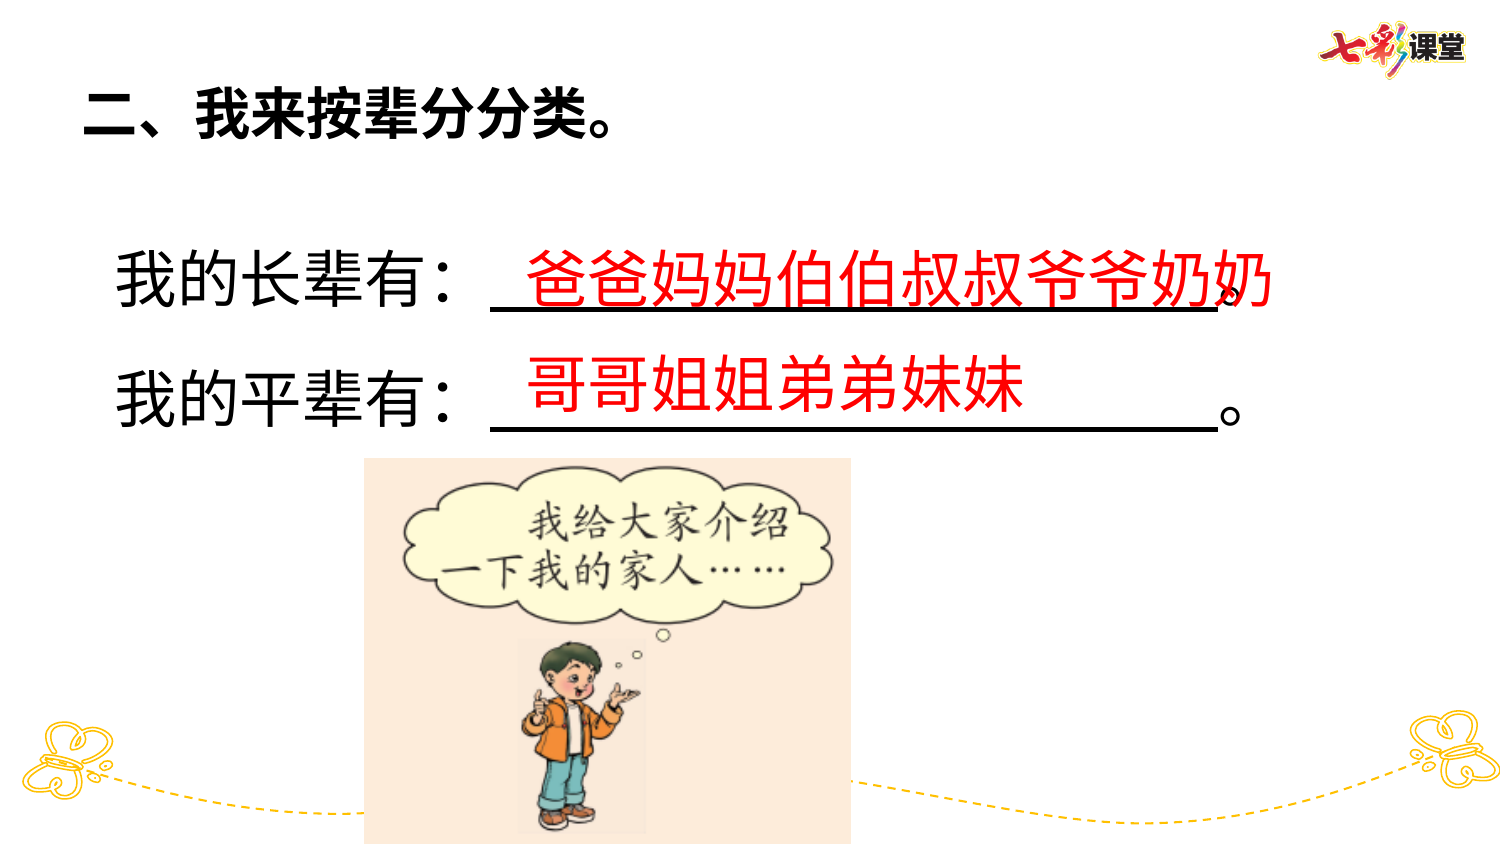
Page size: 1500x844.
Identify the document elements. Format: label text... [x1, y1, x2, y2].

picture [1316, 20, 1468, 80]
text_box 爸爸妈妈伯伯叔叔爷爷奶奶 哥哥姐姐弟弟妹妹 [514, 204, 1364, 426]
text_box 二、我来按辈分分类。 [65, 66, 870, 158]
text_box 我的长辈有： 。 我的平辈有： 。 [103, 189, 1433, 441]
picture [364, 458, 851, 844]
